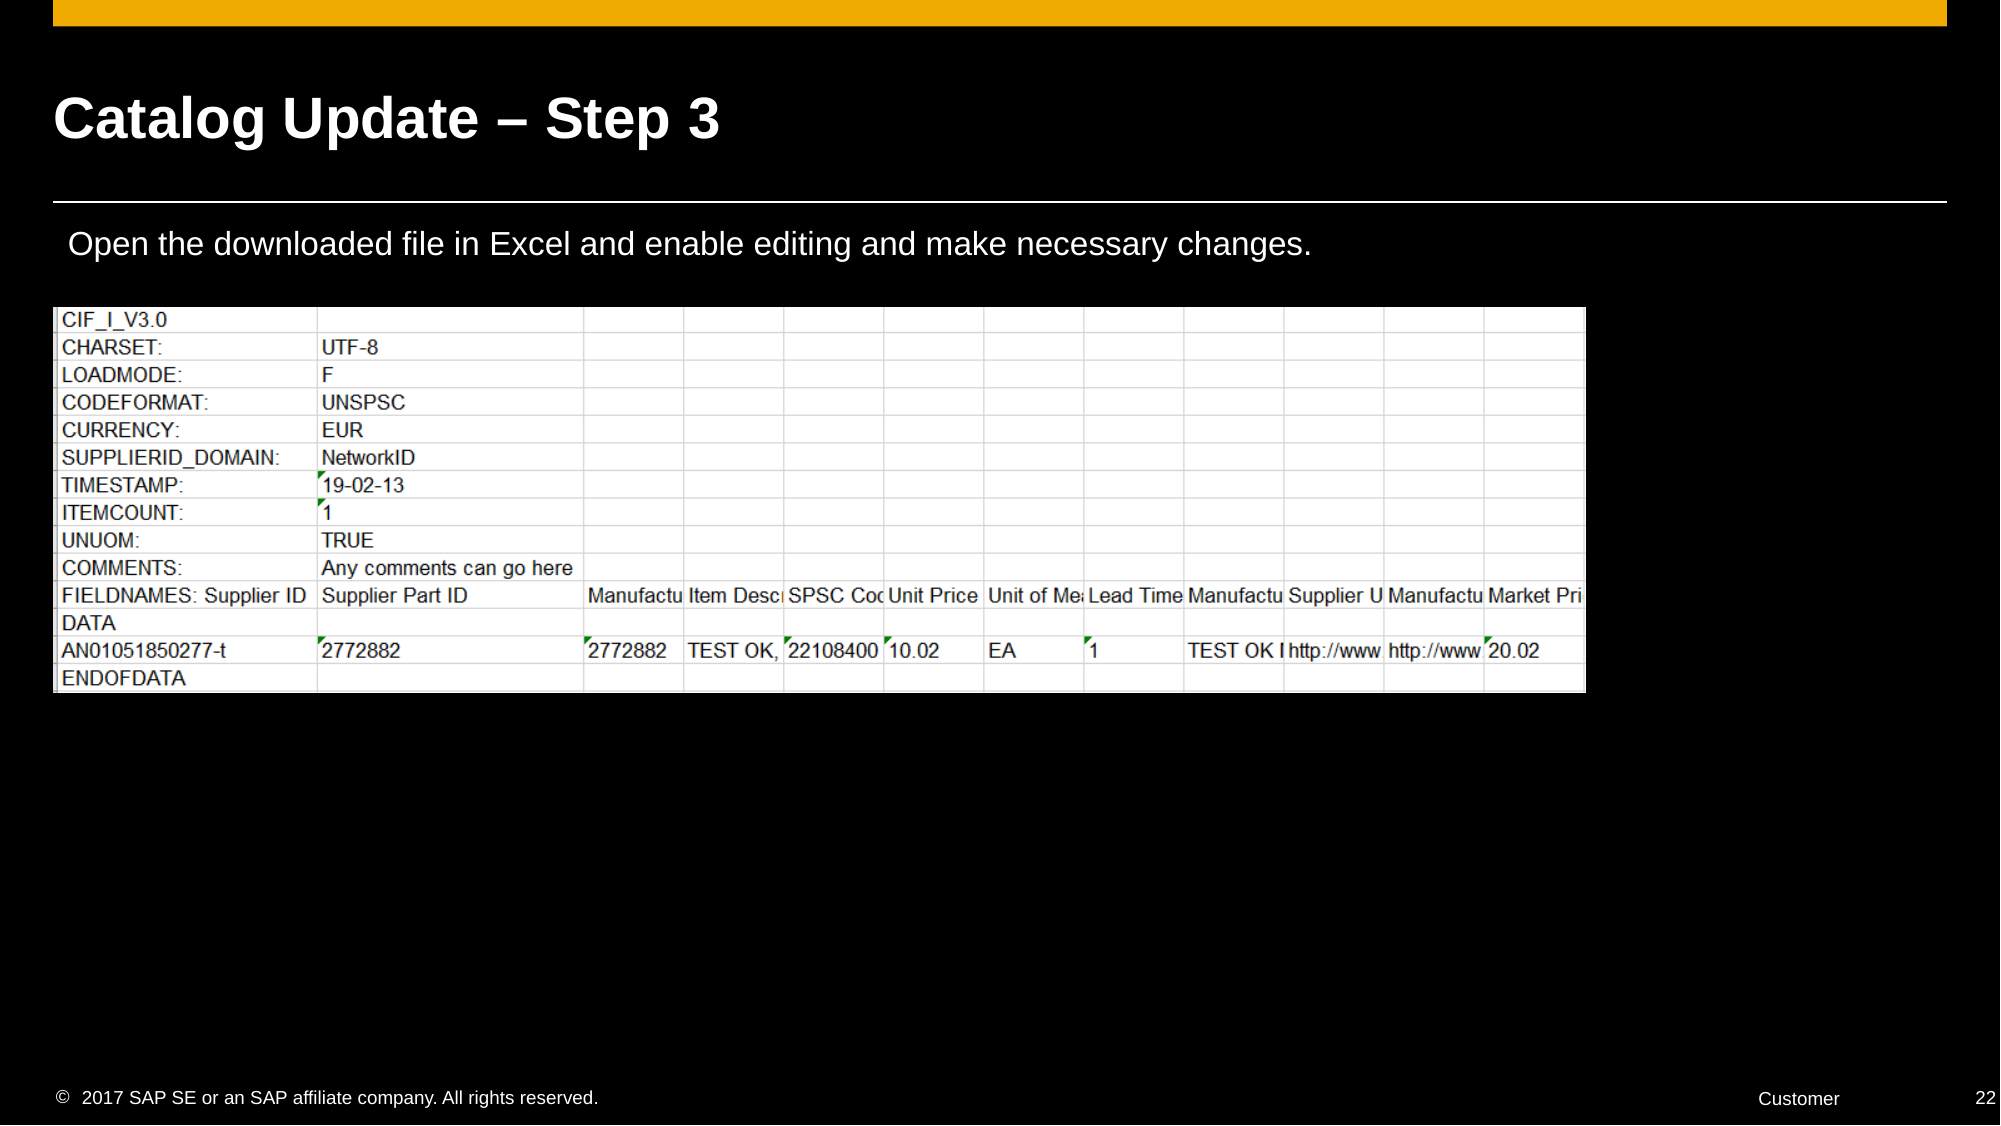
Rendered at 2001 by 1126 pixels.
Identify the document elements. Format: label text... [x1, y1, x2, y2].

title Catalog Update – Step 3 [53, 53, 1947, 178]
picture [52, 306, 1587, 693]
text_box Open the downloaded file in Excel and enable editing and make necessary changes. [53, 214, 1947, 270]
